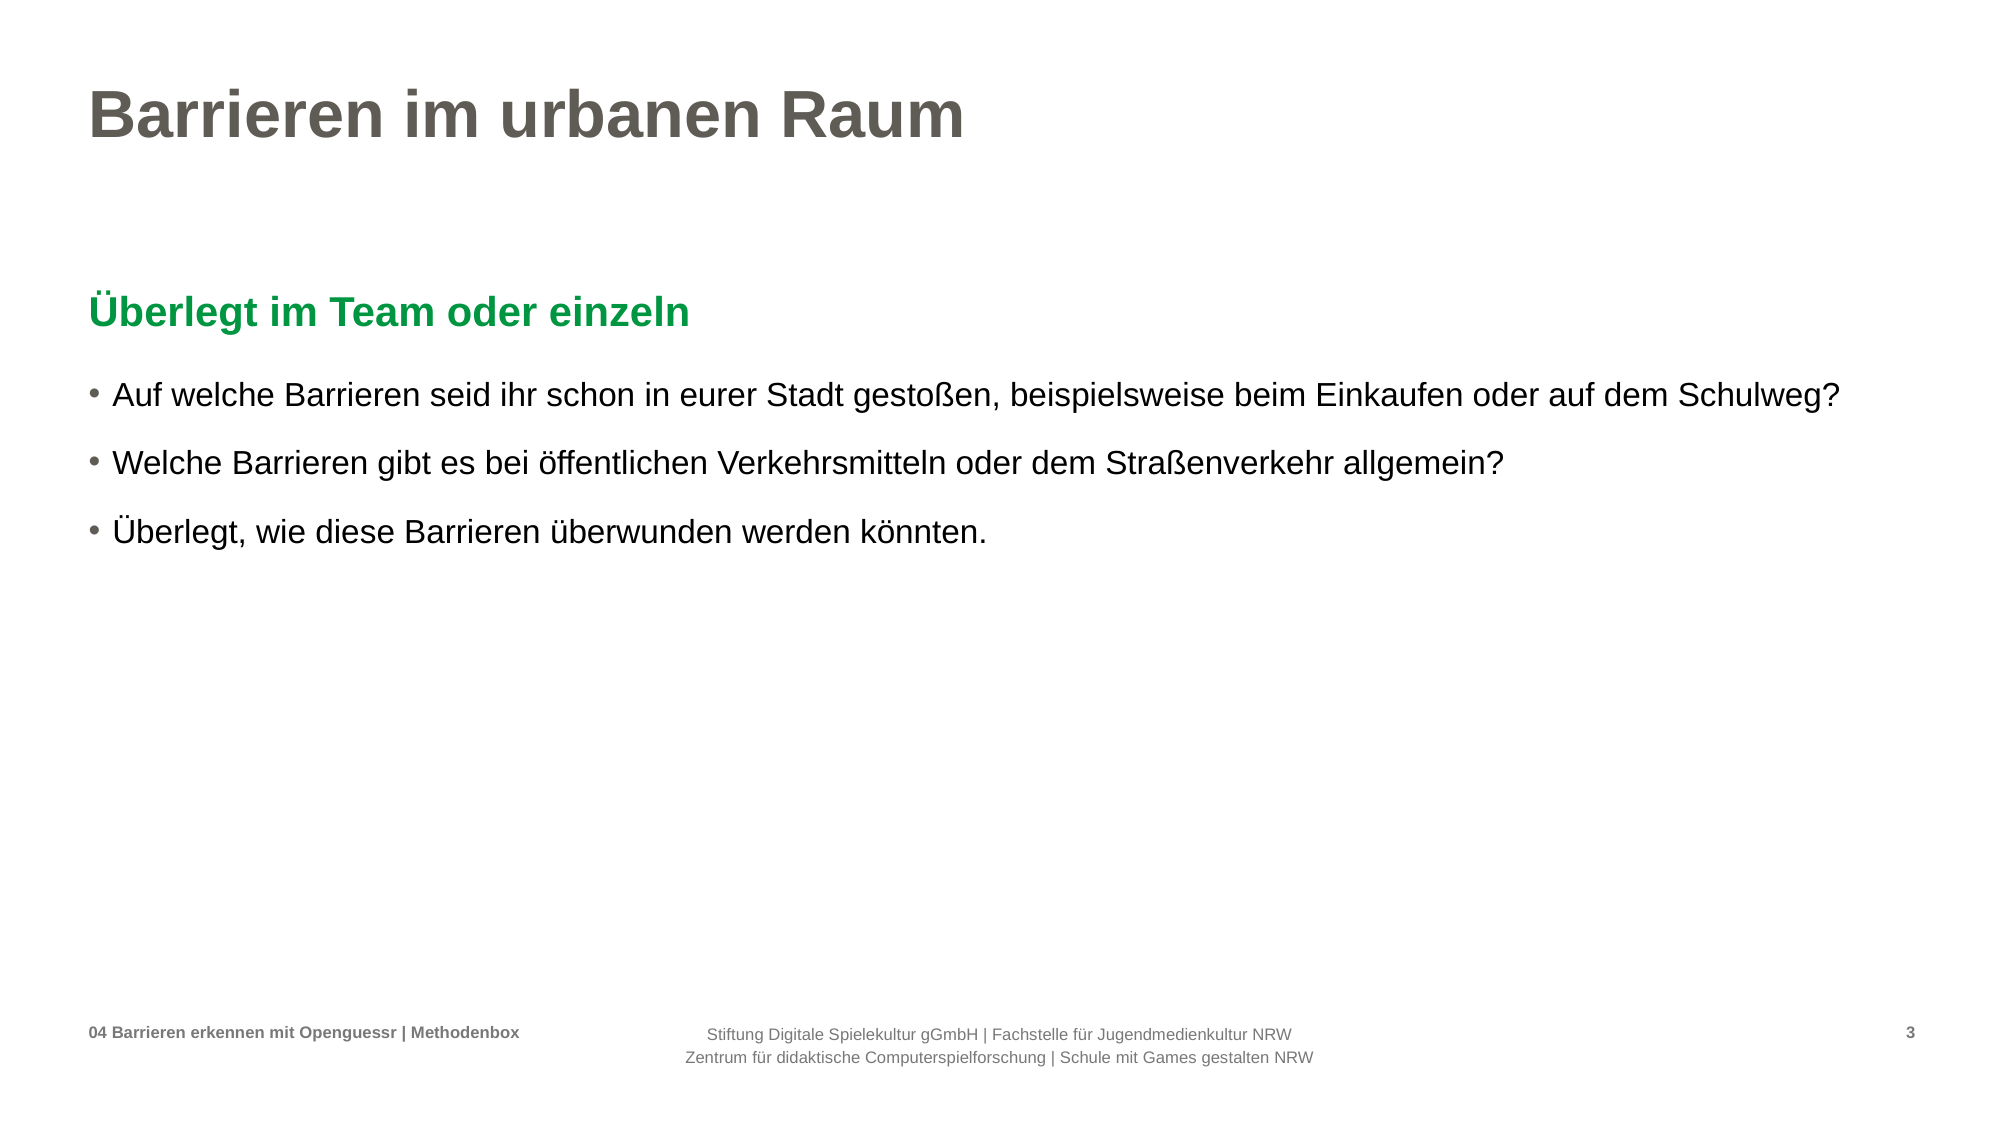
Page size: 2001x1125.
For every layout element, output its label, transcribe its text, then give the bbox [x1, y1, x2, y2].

footer 04 Barrieren erkennen mit Openguessr | Methodenbox [88, 1021, 532, 1081]
title Barrieren im urbanen Raum [88, 79, 1916, 228]
list Auf welche Barrieren seid ihr schon in eurer Stadt gestoßen, beispielsweise beim Einkaufen oder auf dem Schulweg? Welche Barrieren gibt es bei öffentlichen Verkehrsmitteln oder dem Straßenverkehr allgemein? Überlegt, wie diese Barrieren überwunden werden könnten. [88, 364, 1916, 965]
list Überlegt im Team oder einzeln [88, 274, 1916, 339]
slide_number 3 [1820, 1021, 1916, 1081]
